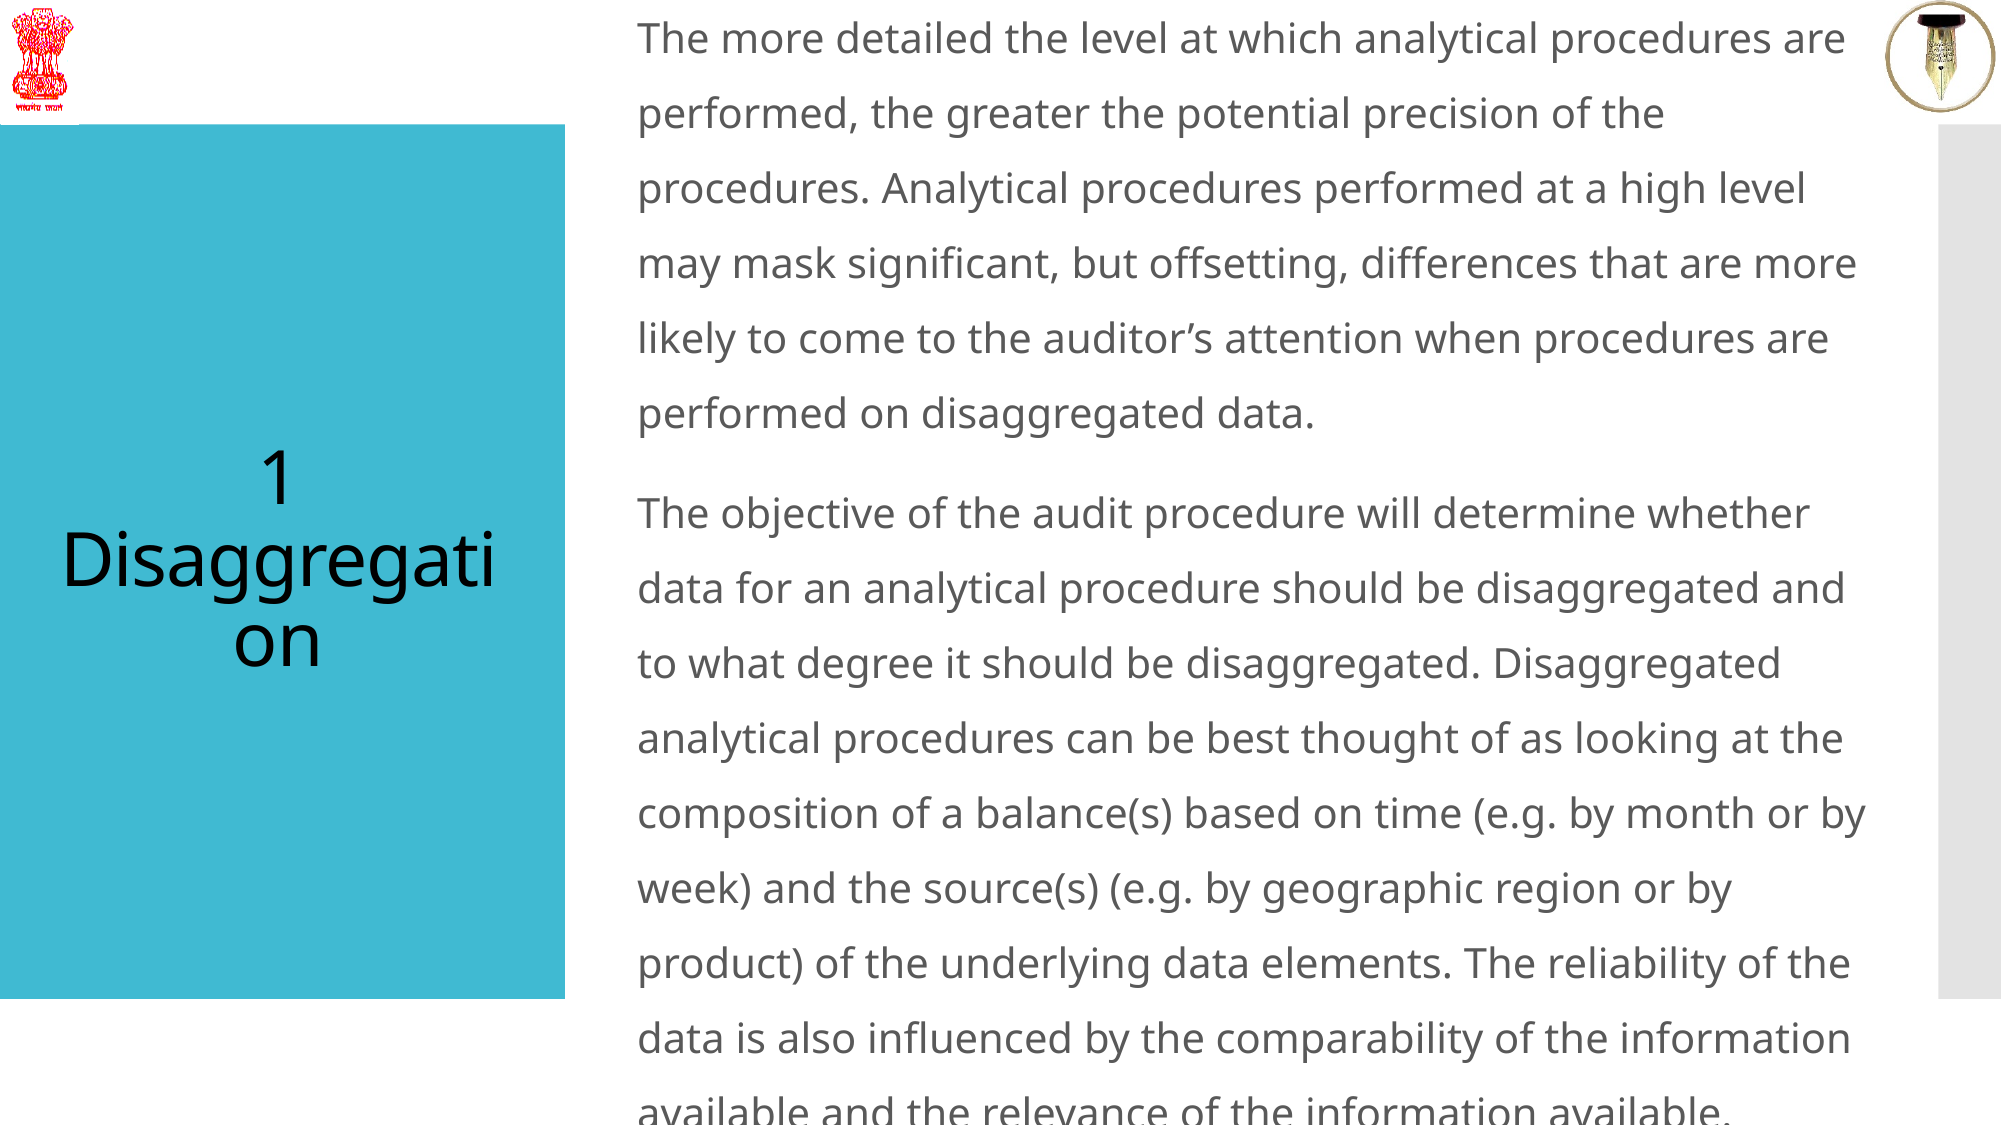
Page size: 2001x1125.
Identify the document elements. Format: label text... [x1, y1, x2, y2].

title 1 Disaggregation [31, 184, 525, 940]
list The more detailed the level at which analytical procedures are performed, the greater the potential precision of the procedures. Analytical procedures performed at a high level may mask significant, but offsetting, differences that are more likely to come to the auditor’s attention when procedures are performed on disaggregated data. The objective of the audit procedure will determine whether data for an analytical procedure should be disaggregated and to what degree it should be disaggregated. Disaggregated analytical procedures can be best thought of as looking at the composition of a balance(s) based on time (e.g. by month or by week) and the source(s) (e.g. by geographic region or by product) of the underlying data elements. The reliability of the data is also influenced by the comparability of the information available and the relevance of the information available. [622, 176, 1888, 947]
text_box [0, 0, 79, 125]
picture [1884, 0, 1996, 113]
